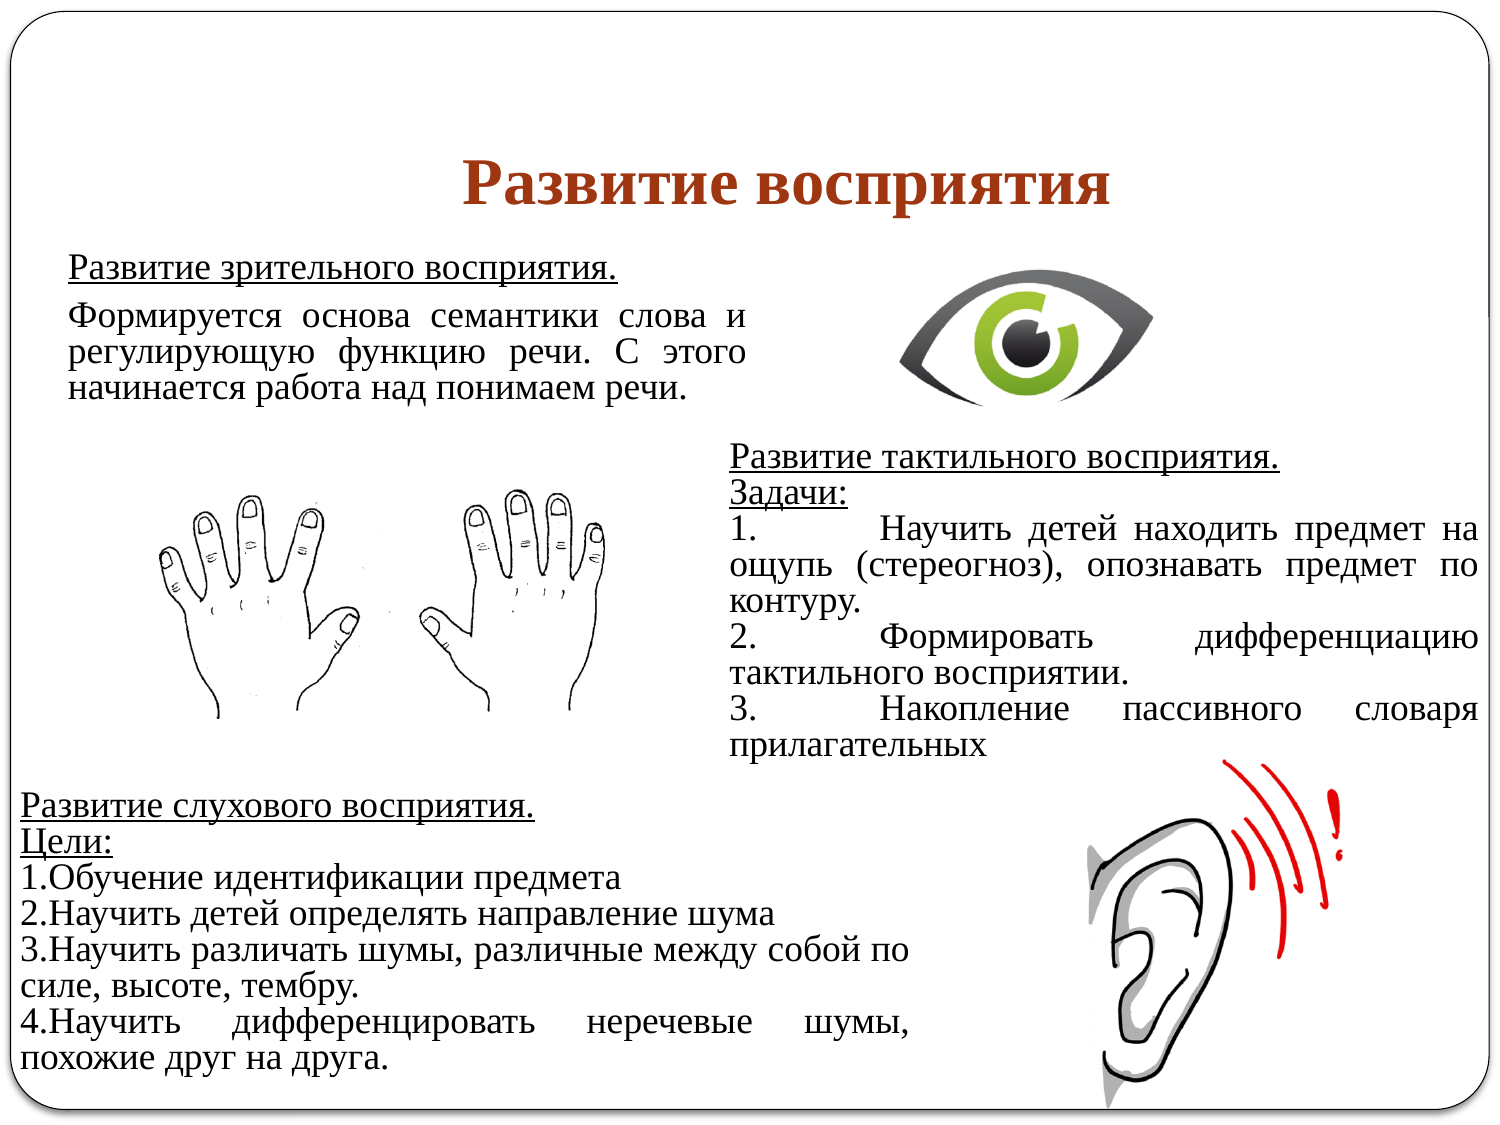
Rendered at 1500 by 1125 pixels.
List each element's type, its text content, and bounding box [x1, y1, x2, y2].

picture [1068, 734, 1353, 1122]
picture [159, 489, 605, 719]
picture [839, 195, 1181, 454]
title Развитие восприятия [150, 45, 1425, 233]
text_box Развитие тактильного восприятия. Задачи: 1. Научить детей находить предмет на ощупь (стереогноз), опознавать предмет по контуру. 2. Формировать дифференциацию тактильного восприятии. 3. Накопление пассивного словаря прилагательных [714, 432, 1495, 772]
list Развитие зрительного восприятия. Формируется основа семантики слова и регулирующую функцию речи. С этого начинается работа над понимаем речи. [53, 243, 762, 561]
text_box Развитие слухового восприятия. Цели: 1.Обучение идентификации предмета 2.Научить детей определять направление шума 3.Научить различать шумы, различные между собой по силе, высоте, тембру. 4.Научить дифференцировать неречевые шумы, похожие друг на друга. [5, 781, 926, 1084]
